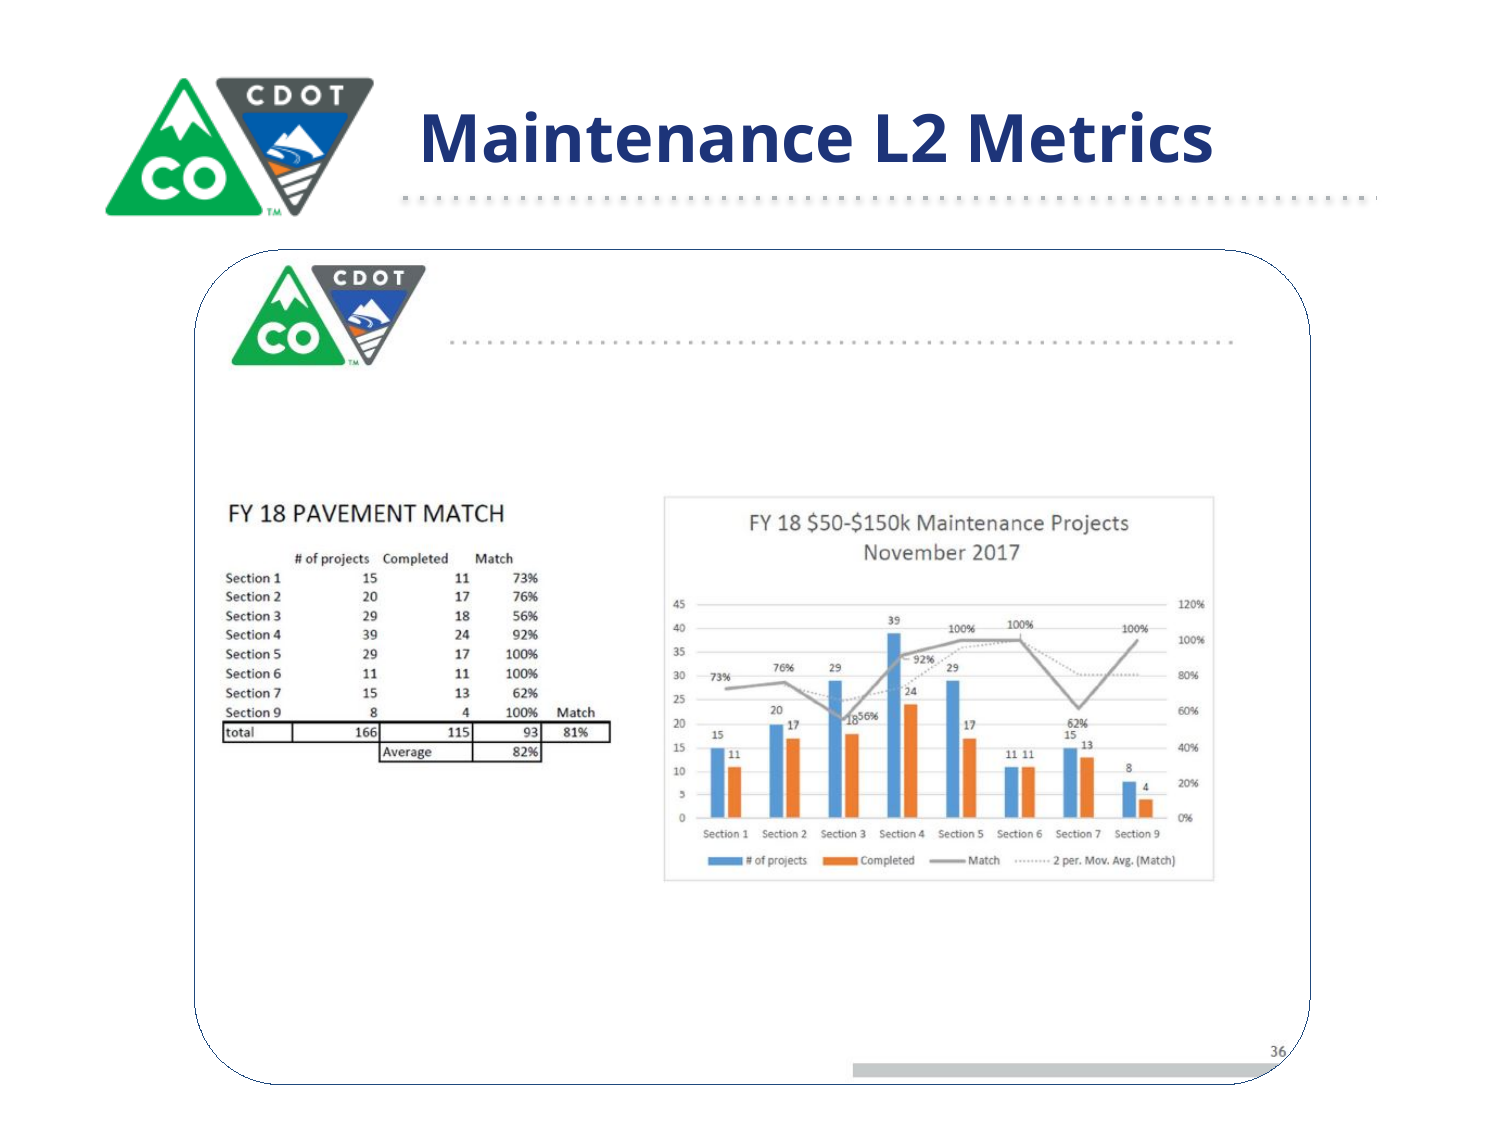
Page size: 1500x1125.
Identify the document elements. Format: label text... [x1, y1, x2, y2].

text_box Maintenance L2 Metrics [403, 80, 1377, 191]
picture [194, 249, 1311, 1085]
picture [94, 62, 381, 237]
